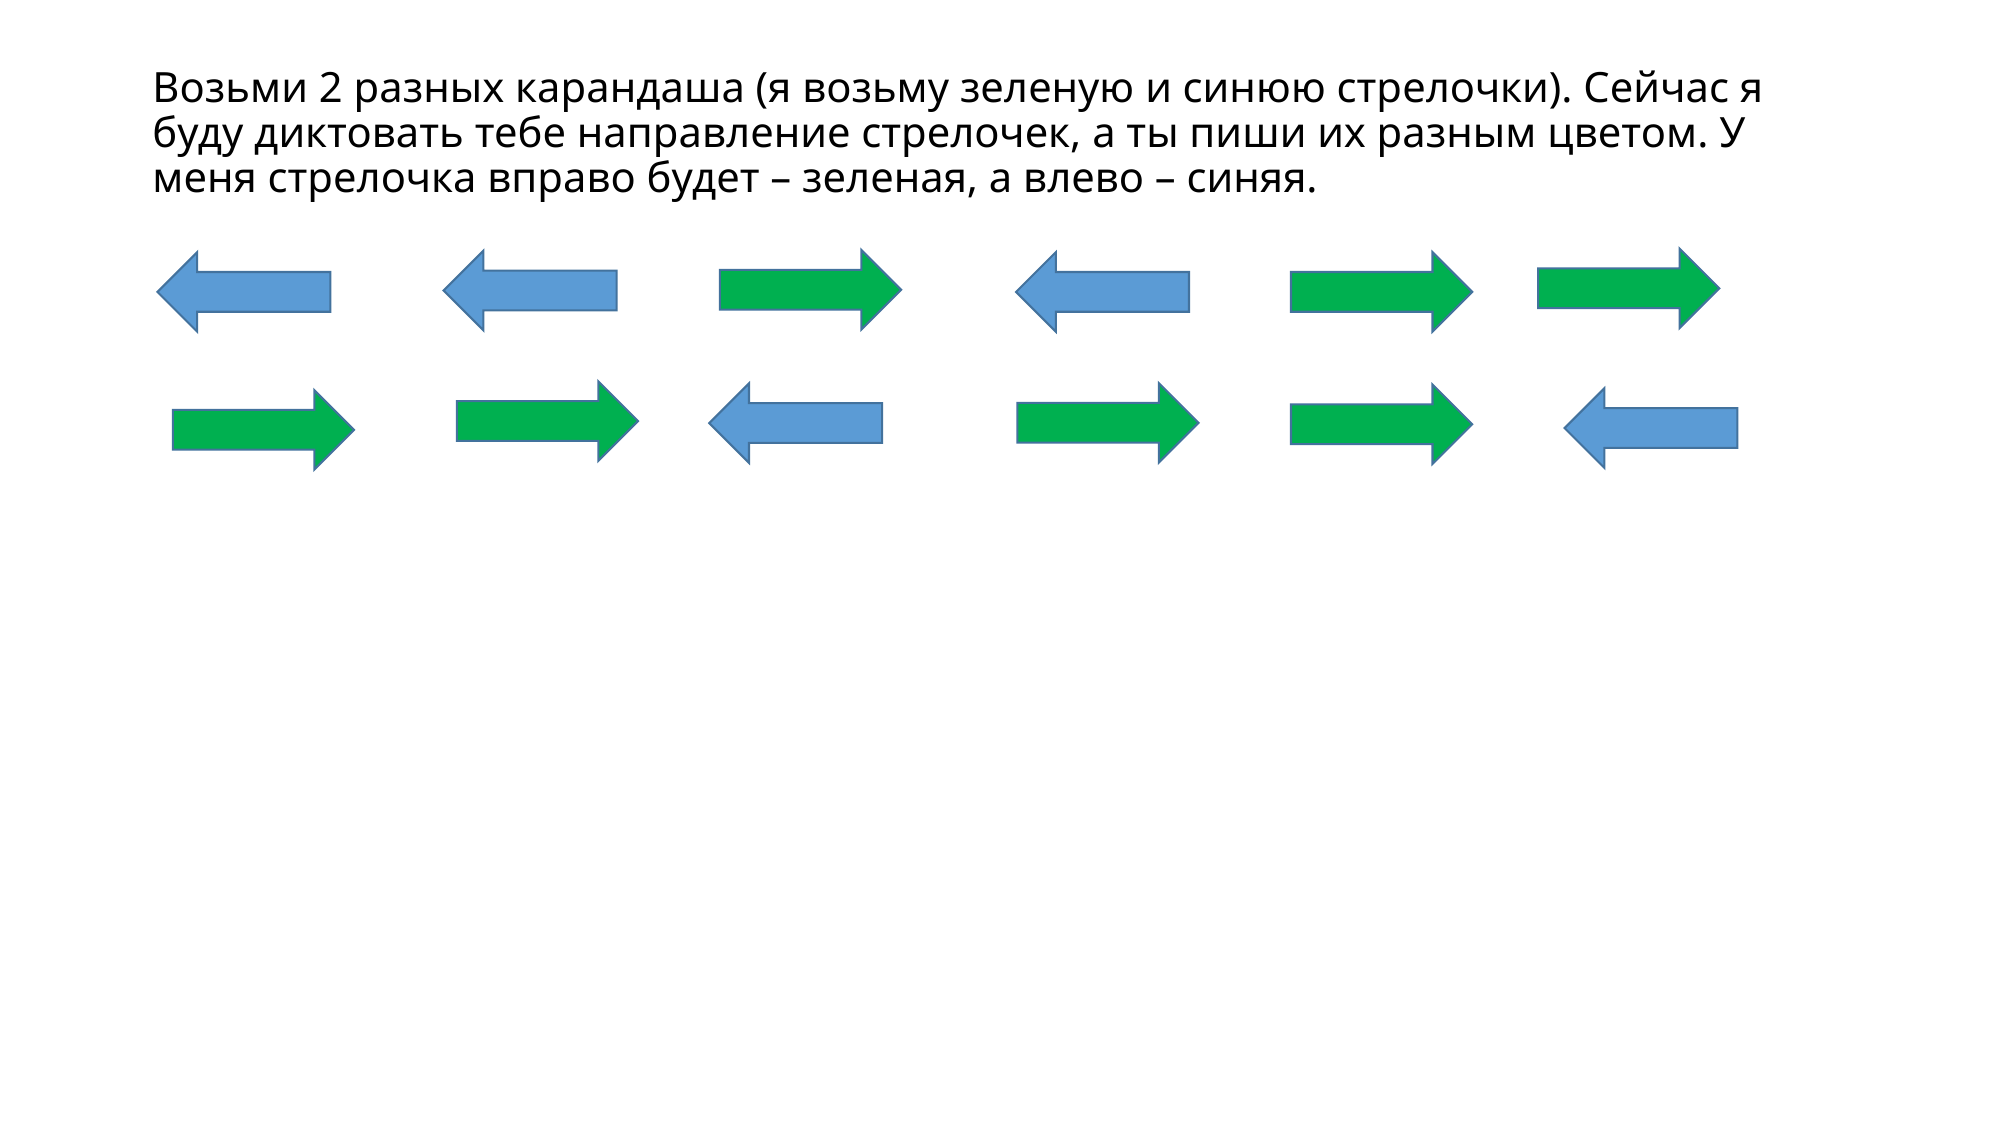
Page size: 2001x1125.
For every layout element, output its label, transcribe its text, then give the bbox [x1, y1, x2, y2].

text_box [155, 249, 332, 335]
text_box [1537, 246, 1721, 331]
text_box [718, 247, 903, 332]
text_box [171, 387, 356, 473]
title Возьми 2 разных карандаша (я возьму зеленую и синюю стрелочки). Сейчас я буду диктовать тебе направление стрелочек, а ты пиши их разным цветом. У меня стрелочка вправо будет – зеленая, а влево – синяя. [137, 59, 1863, 209]
text_box [707, 380, 884, 466]
text_box [1289, 382, 1474, 467]
text_box [1289, 249, 1474, 335]
text_box [1016, 380, 1201, 466]
text_box [455, 378, 640, 464]
text_box [442, 248, 618, 333]
text_box [1563, 385, 1739, 471]
text_box [1014, 249, 1191, 335]
